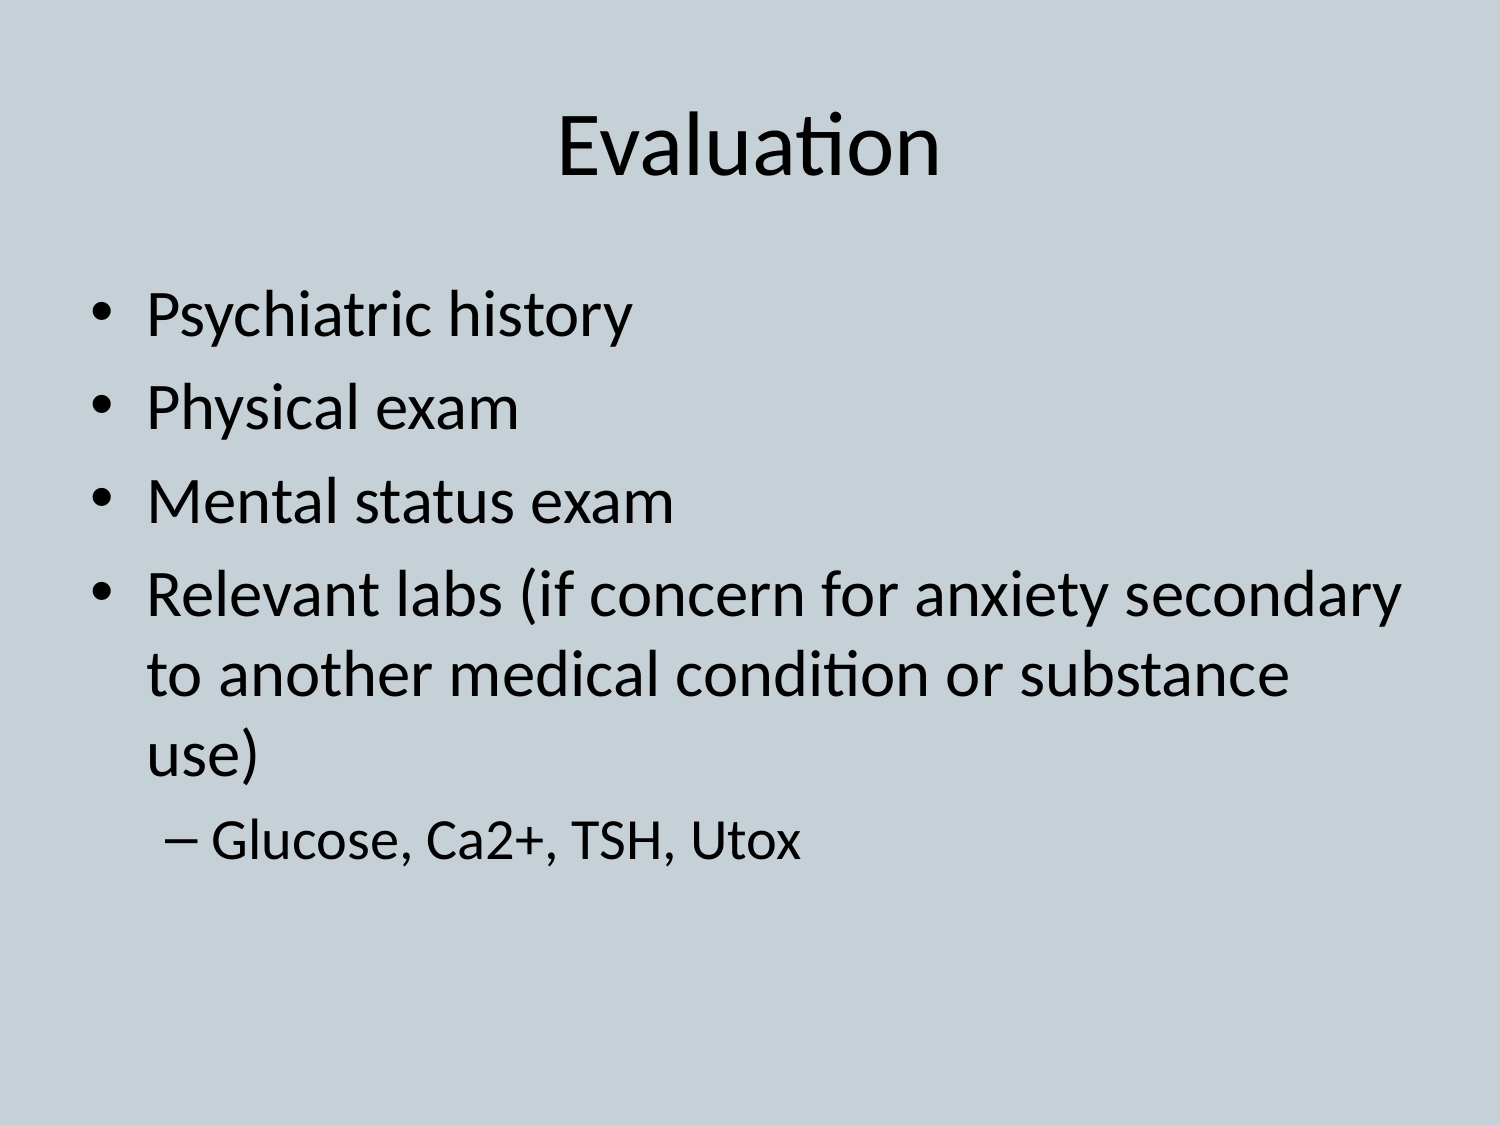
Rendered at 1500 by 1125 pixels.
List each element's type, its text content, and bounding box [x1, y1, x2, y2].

title Evaluation [75, 45, 1425, 233]
list Psychiatric history Physical exam Mental status exam Relevant labs (if concern for anxiety secondary to another medical condition or substance use) Glucose, Ca2+, TSH, Utox [75, 262, 1425, 1005]
